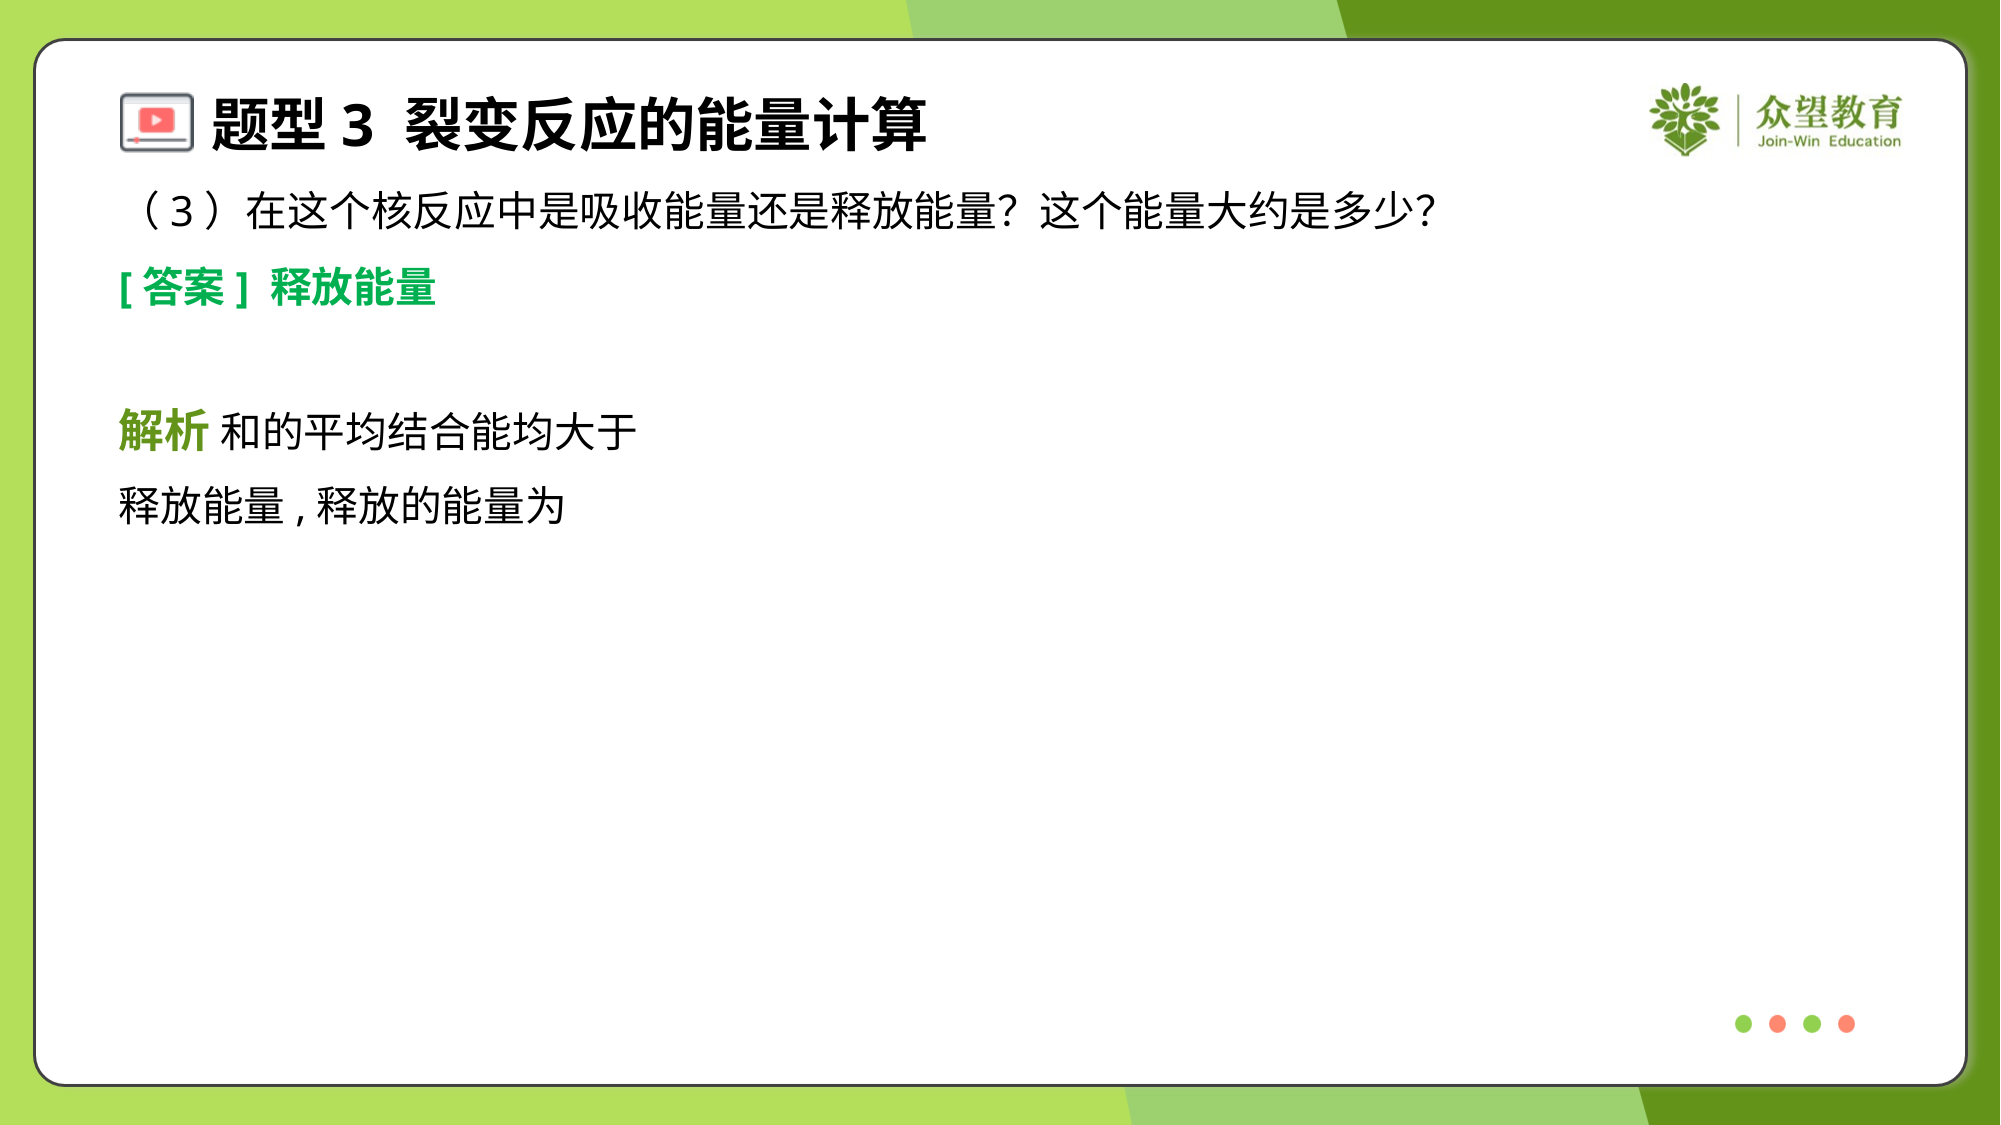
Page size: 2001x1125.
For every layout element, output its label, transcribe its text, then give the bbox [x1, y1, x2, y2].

text_box （3）在这个核反应中是吸收能量还是释放能量？这个能量大约是多少？ [118, 159, 1883, 227]
picture [0, 0, 2000, 1125]
